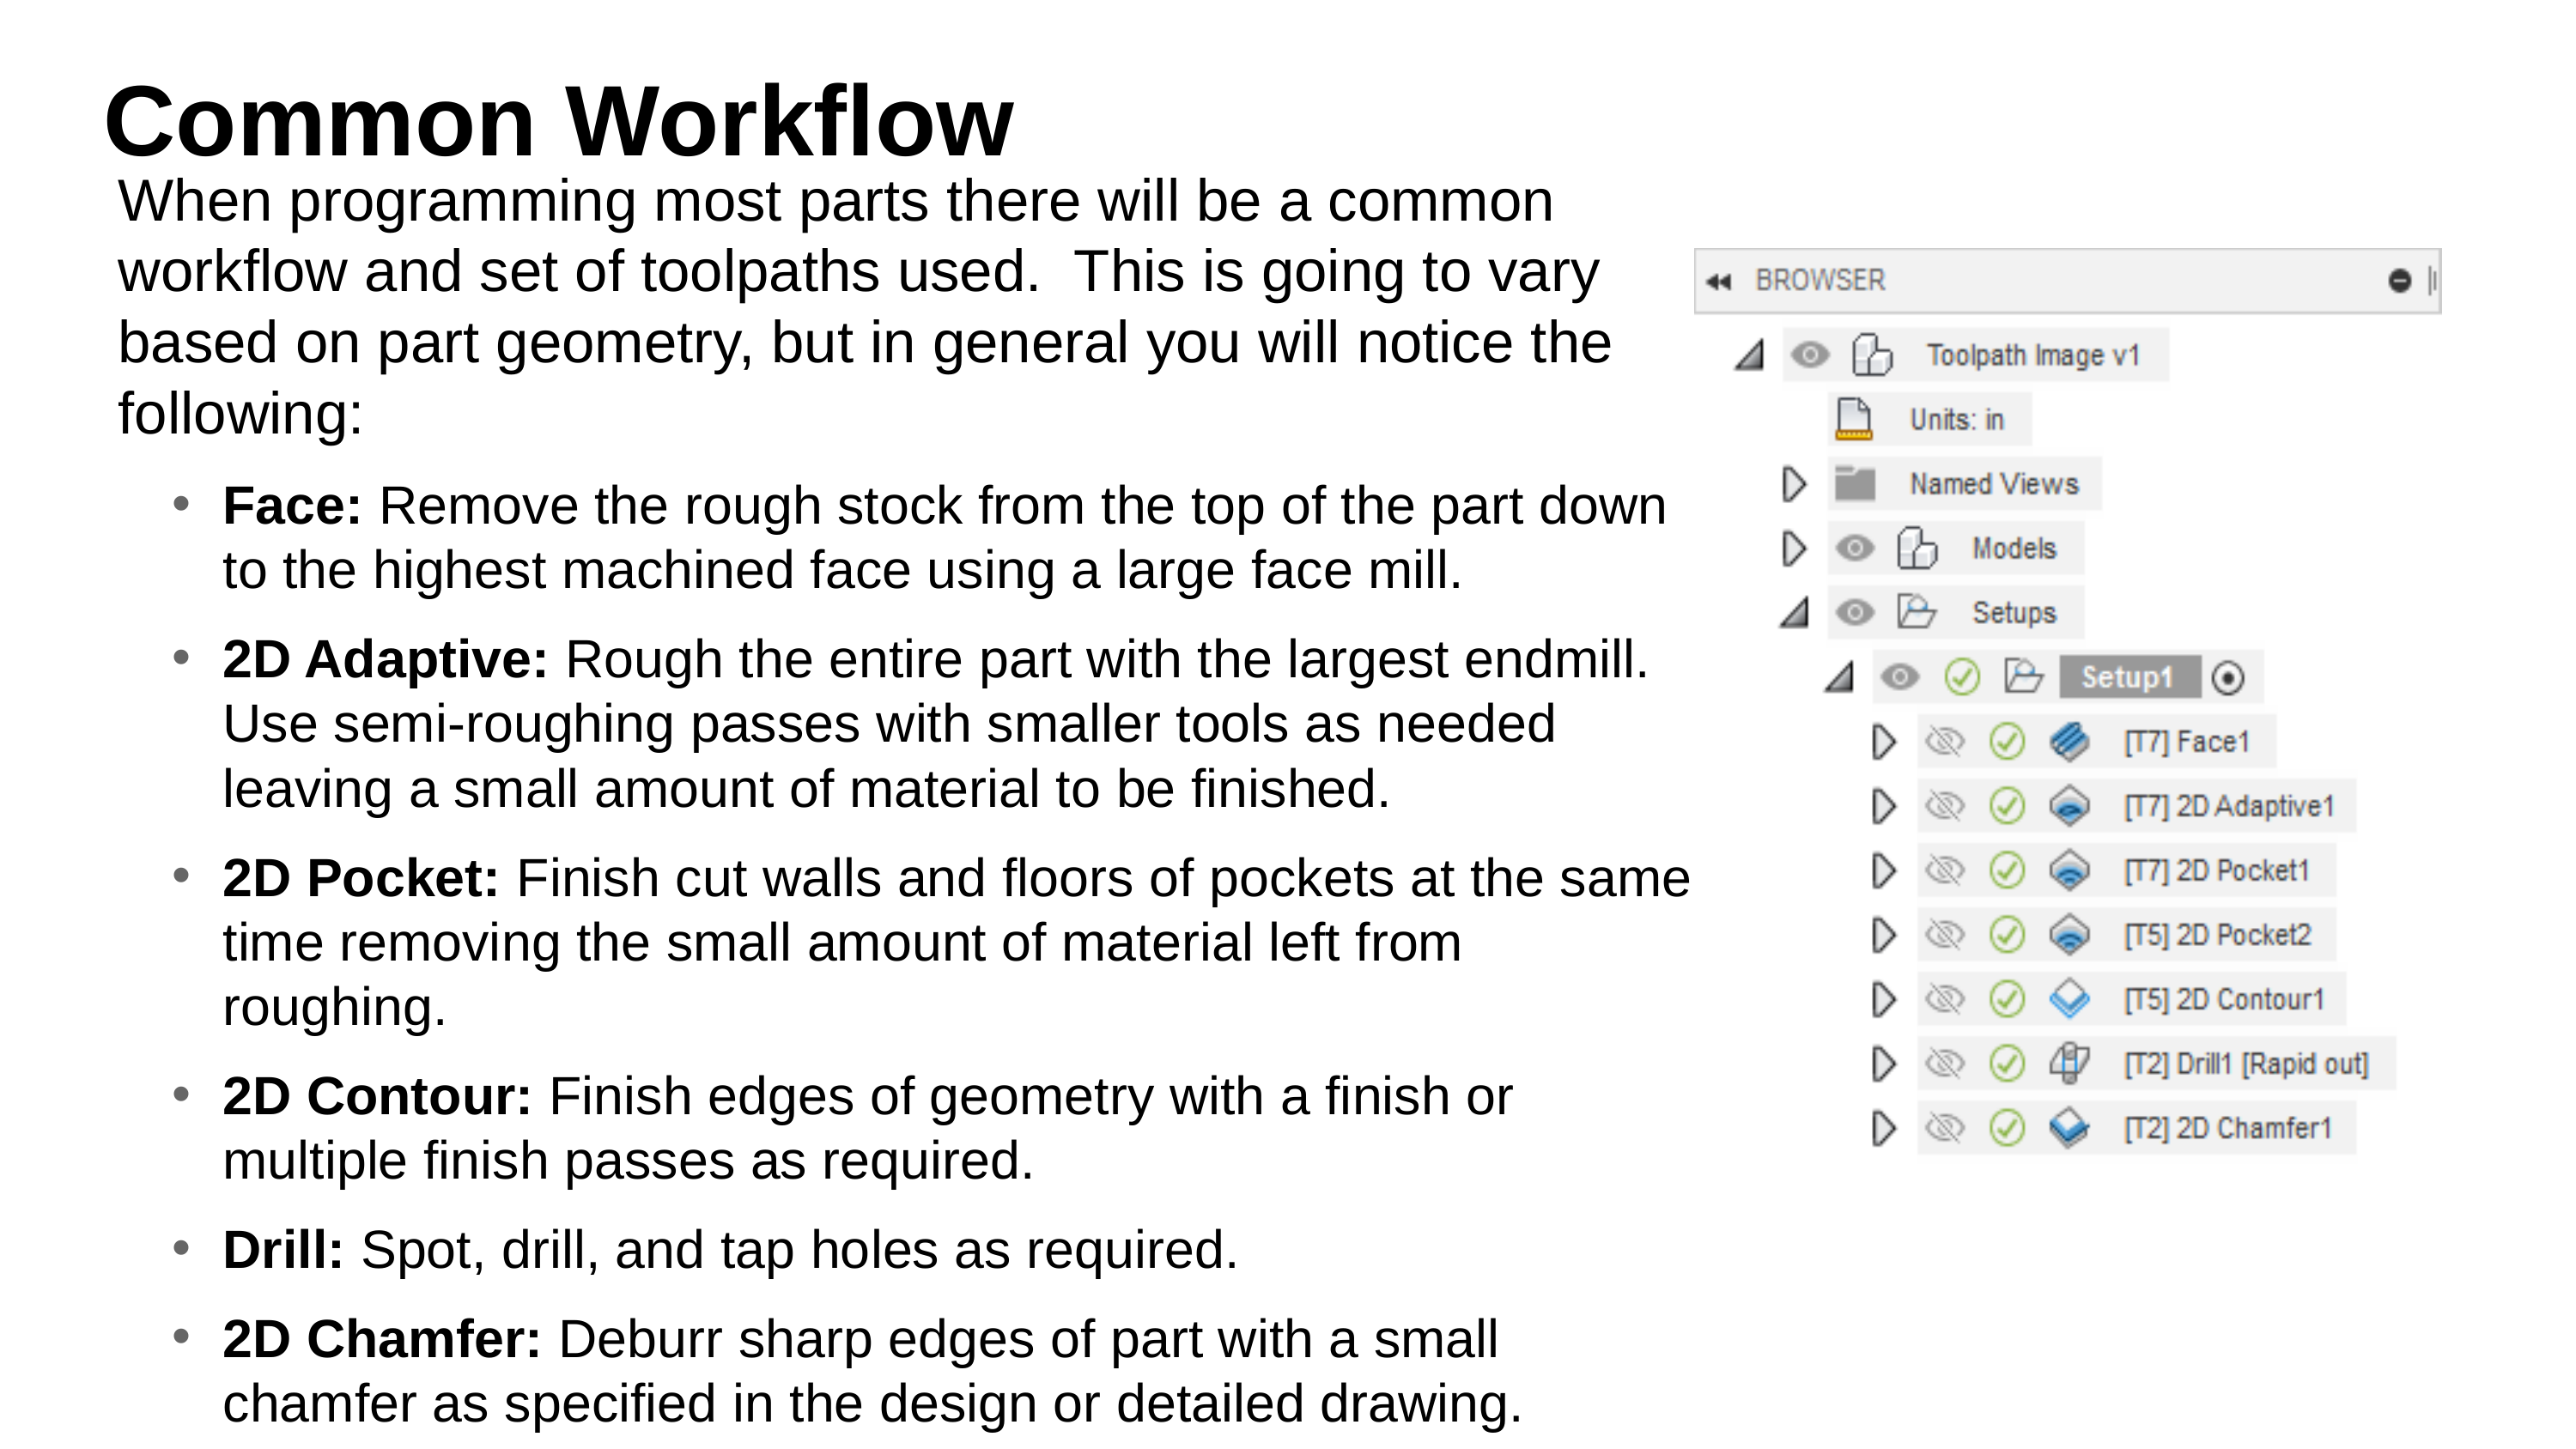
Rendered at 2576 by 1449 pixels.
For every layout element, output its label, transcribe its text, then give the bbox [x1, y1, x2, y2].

title Common Workflow [103, 69, 2473, 312]
picture [1694, 247, 2442, 1201]
list When programming most parts there will be a common workflow and set of toolpaths used. This is going to vary based on part geometry, but in general you will notice the following: Face: Remove the rough stock from the top of the part down to the highest machined face using a large face mill. 2D Adaptive: Rough the entire part with the largest endmill. Use semi-roughing passes with smaller tools as needed leaving a small amount of material to be finished. 2D Pocket: Finish cut walls and floors of pockets at the same time removing the small amount of material left from roughing. 2D Contour: Finish edges of geometry with a finish or multiple finish passes as required. Drill: Spot, drill, and tap holes as required. 2D Chamfer: Deburr sharp edges of part with a small chamfer as specified in the design or detailed drawing. [103, 312, 1695, 1443]
